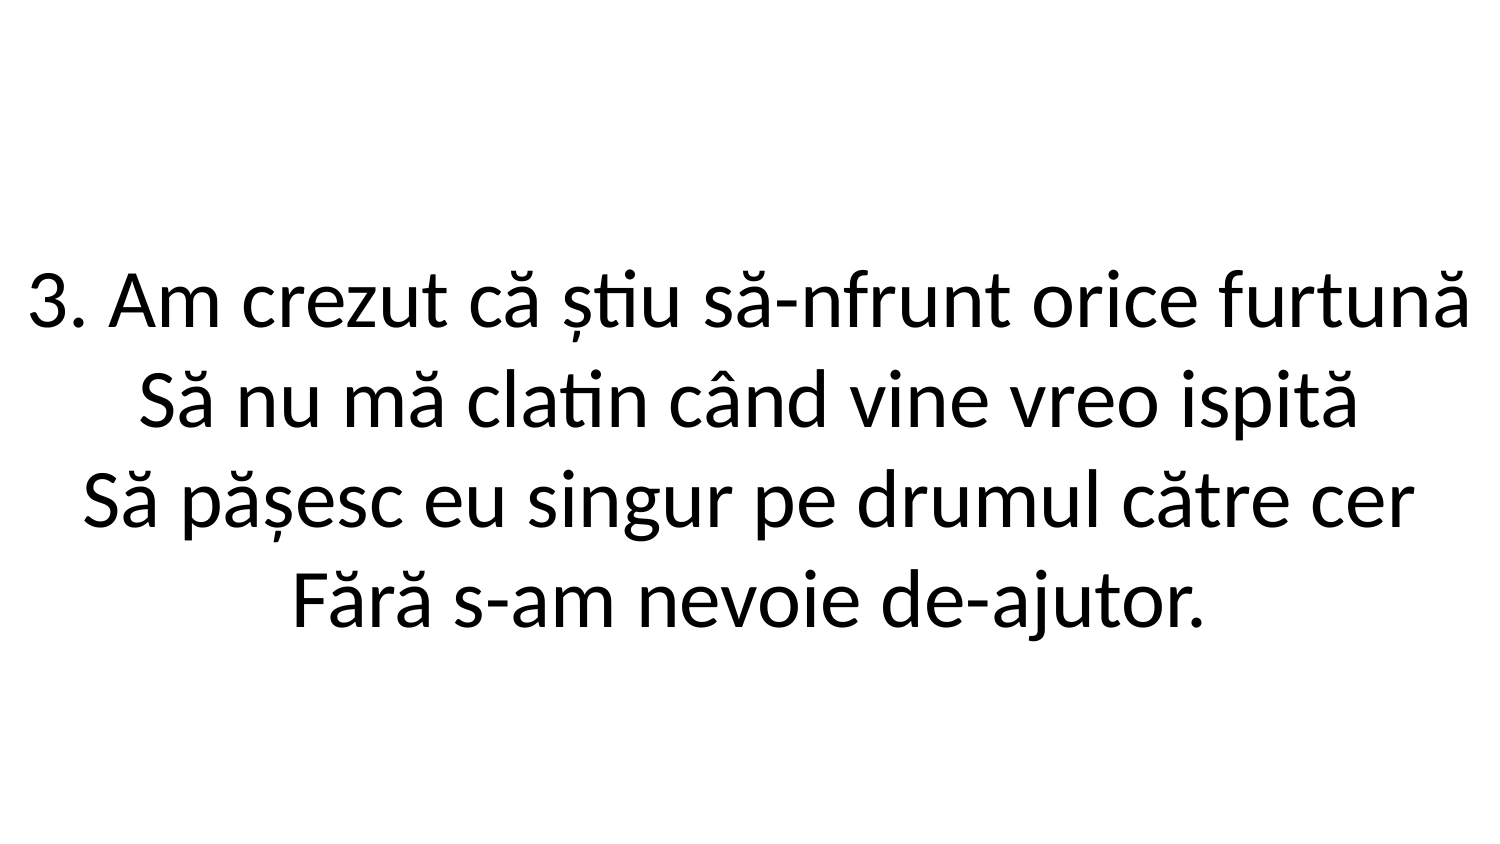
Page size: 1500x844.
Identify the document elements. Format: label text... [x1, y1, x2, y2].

text_box 3. Am crezut că știu să-nfrunt orice furtună Să nu mă clatin când vine vreo ispită Să pășesc eu singur pe drumul către cer Fără s-am nevoie de-ajutor. [11, 192, 1489, 652]
